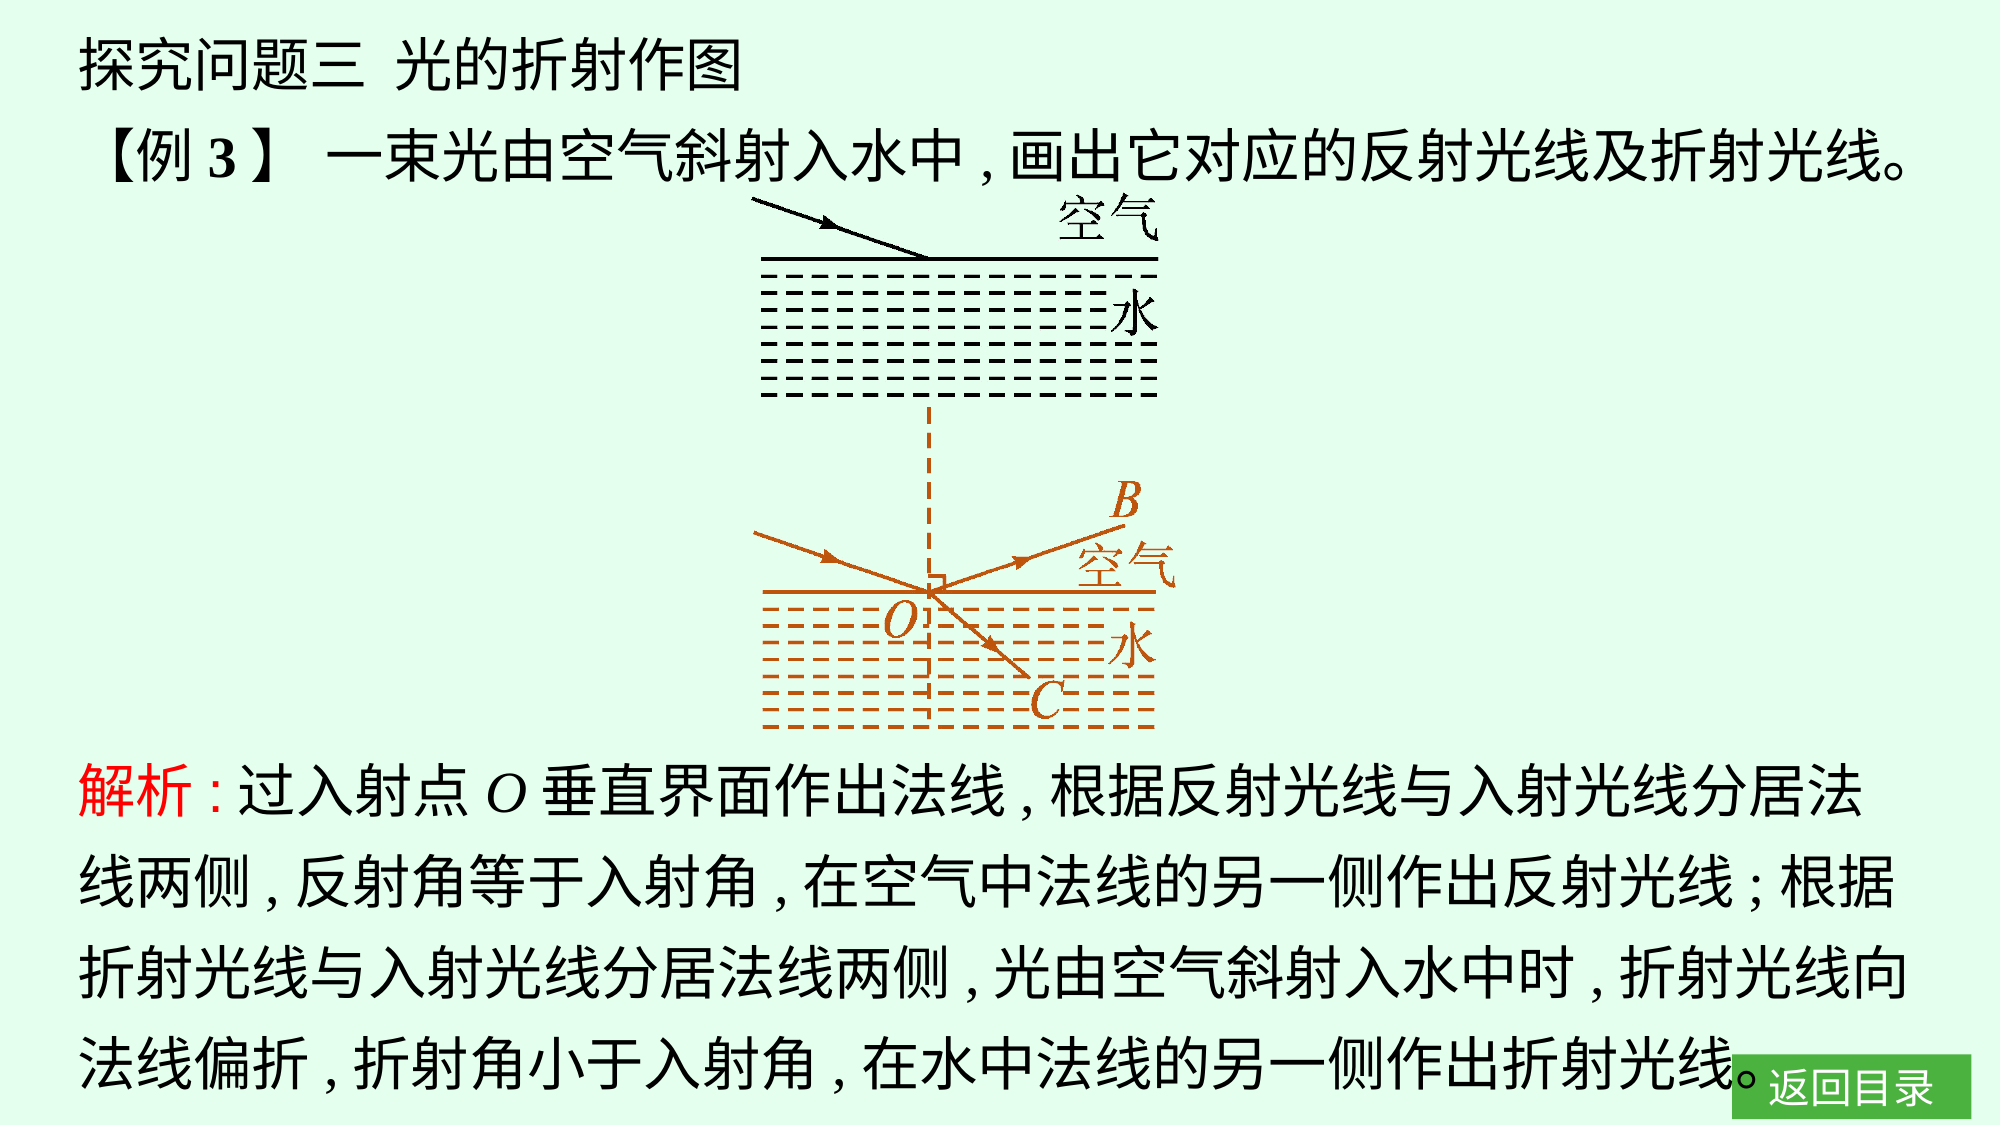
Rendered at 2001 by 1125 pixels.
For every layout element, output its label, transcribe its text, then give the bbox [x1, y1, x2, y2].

picture [750, 407, 1176, 734]
picture [751, 188, 1159, 401]
text_box 探究问题三 光的折射作图 【例3】 一束光由空气斜射入水中,画出它对应的反射光线及折射光线。 [62, 0, 1938, 197]
text_box 解析:过入射点O垂直界面作出法线,根据反射光线与入射光线分居法线两侧,反射角等于入射角,在空气中法线的另一侧作出反射光线;根据折射光线与入射光线分居法线两侧,光由空气斜射入水中时,折射光线向法线偏折,折射角小于入射角,在水中法线的另一侧作出折射光线。 [62, 726, 1938, 1105]
